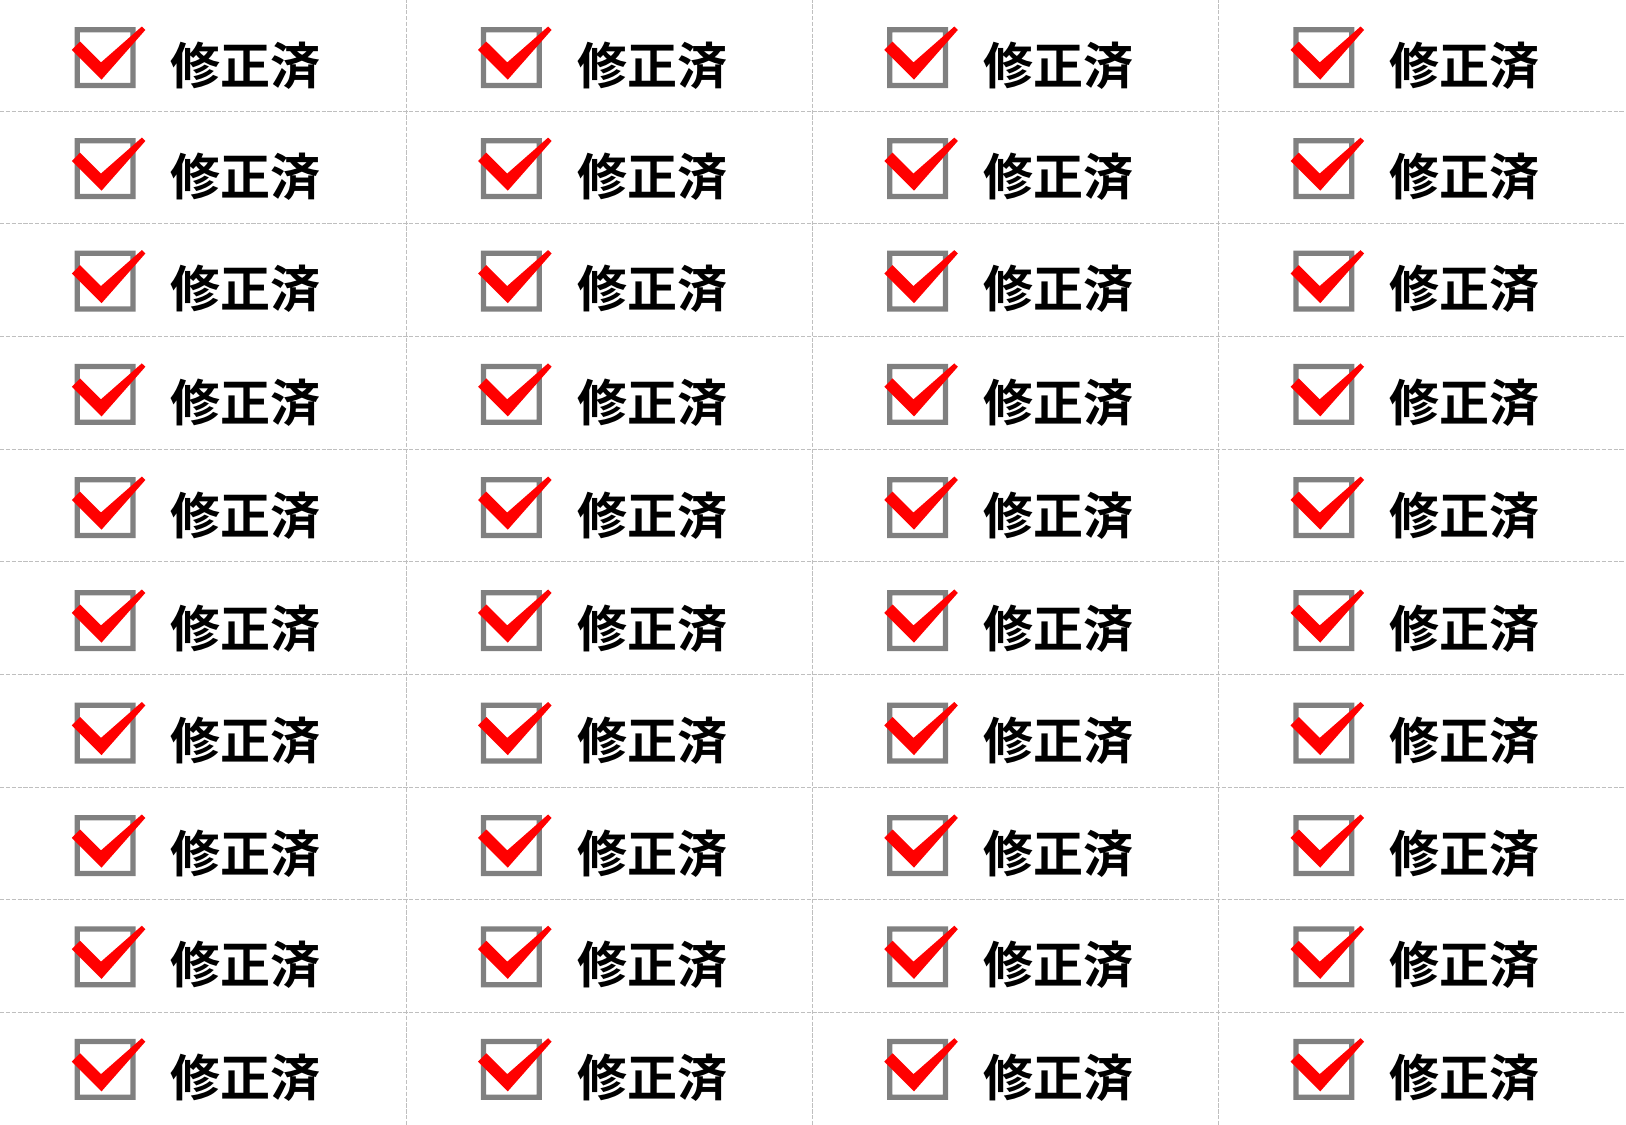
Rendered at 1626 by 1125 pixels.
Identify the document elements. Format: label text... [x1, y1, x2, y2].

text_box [1290, 250, 1365, 312]
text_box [1290, 925, 1365, 988]
text_box 修正済 [1389, 484, 1540, 545]
text_box 修正済 [170, 1046, 321, 1107]
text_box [478, 26, 552, 89]
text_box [478, 250, 552, 312]
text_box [478, 1038, 552, 1100]
text_box 修正済 [983, 34, 1134, 95]
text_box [884, 589, 958, 652]
text_box 修正済 [576, 597, 728, 658]
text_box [71, 1038, 146, 1100]
text_box 修正済 [1389, 371, 1540, 432]
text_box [71, 250, 146, 312]
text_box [884, 925, 958, 988]
text_box 修正済 [1389, 709, 1540, 770]
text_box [884, 1038, 958, 1100]
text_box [478, 925, 552, 988]
text_box 修正済 [576, 145, 728, 206]
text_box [1290, 1038, 1365, 1100]
text_box 修正済 [170, 597, 321, 658]
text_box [71, 363, 146, 426]
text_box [71, 26, 146, 89]
text_box 修正済 [170, 145, 321, 206]
text_box 修正済 [576, 1046, 728, 1107]
text_box 修正済 [170, 371, 321, 432]
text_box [884, 137, 958, 200]
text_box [71, 701, 146, 764]
text_box 修正済 [983, 371, 1134, 432]
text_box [1290, 26, 1365, 89]
text_box 修正済 [170, 484, 321, 545]
text_box 修正済 [983, 1046, 1134, 1107]
text_box 修正済 [576, 933, 728, 994]
text_box 修正済 [576, 822, 728, 883]
text_box 修正済 [576, 484, 728, 545]
text_box 修正済 [576, 709, 728, 770]
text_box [884, 476, 958, 539]
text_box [1290, 137, 1365, 200]
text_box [884, 814, 958, 877]
text_box 修正済 [170, 709, 321, 770]
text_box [71, 814, 146, 877]
text_box 修正済 [170, 257, 321, 318]
text_box 修正済 [170, 933, 321, 994]
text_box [71, 925, 146, 988]
text_box 修正済 [576, 371, 728, 432]
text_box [884, 26, 958, 89]
text_box 修正済 [1389, 597, 1540, 658]
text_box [478, 814, 552, 877]
text_box 修正済 [983, 484, 1134, 545]
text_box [1290, 814, 1365, 877]
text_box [478, 137, 552, 200]
text_box 修正済 [983, 145, 1134, 206]
text_box 修正済 [1389, 933, 1540, 994]
text_box 修正済 [1389, 34, 1540, 95]
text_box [884, 250, 958, 312]
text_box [478, 701, 552, 764]
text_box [478, 363, 552, 426]
text_box 修正済 [170, 822, 321, 883]
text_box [1290, 589, 1365, 652]
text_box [884, 363, 958, 426]
text_box 修正済 [983, 597, 1134, 658]
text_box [1290, 701, 1365, 764]
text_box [71, 589, 146, 652]
text_box 修正済 [1389, 257, 1540, 318]
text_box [1290, 476, 1365, 539]
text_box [71, 137, 146, 200]
text_box 修正済 [576, 34, 728, 95]
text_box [884, 701, 958, 764]
text_box 修正済 [983, 709, 1134, 770]
text_box 修正済 [983, 257, 1134, 318]
text_box 修正済 [576, 257, 728, 318]
text_box 修正済 [1389, 822, 1540, 883]
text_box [71, 476, 146, 539]
text_box 修正済 [1389, 145, 1540, 206]
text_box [1290, 363, 1365, 426]
text_box 修正済 [983, 933, 1134, 994]
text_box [478, 589, 552, 652]
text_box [478, 476, 552, 539]
text_box 修正済 [983, 822, 1134, 883]
text_box 修正済 [170, 34, 321, 95]
text_box 修正済 [1389, 1046, 1540, 1107]
